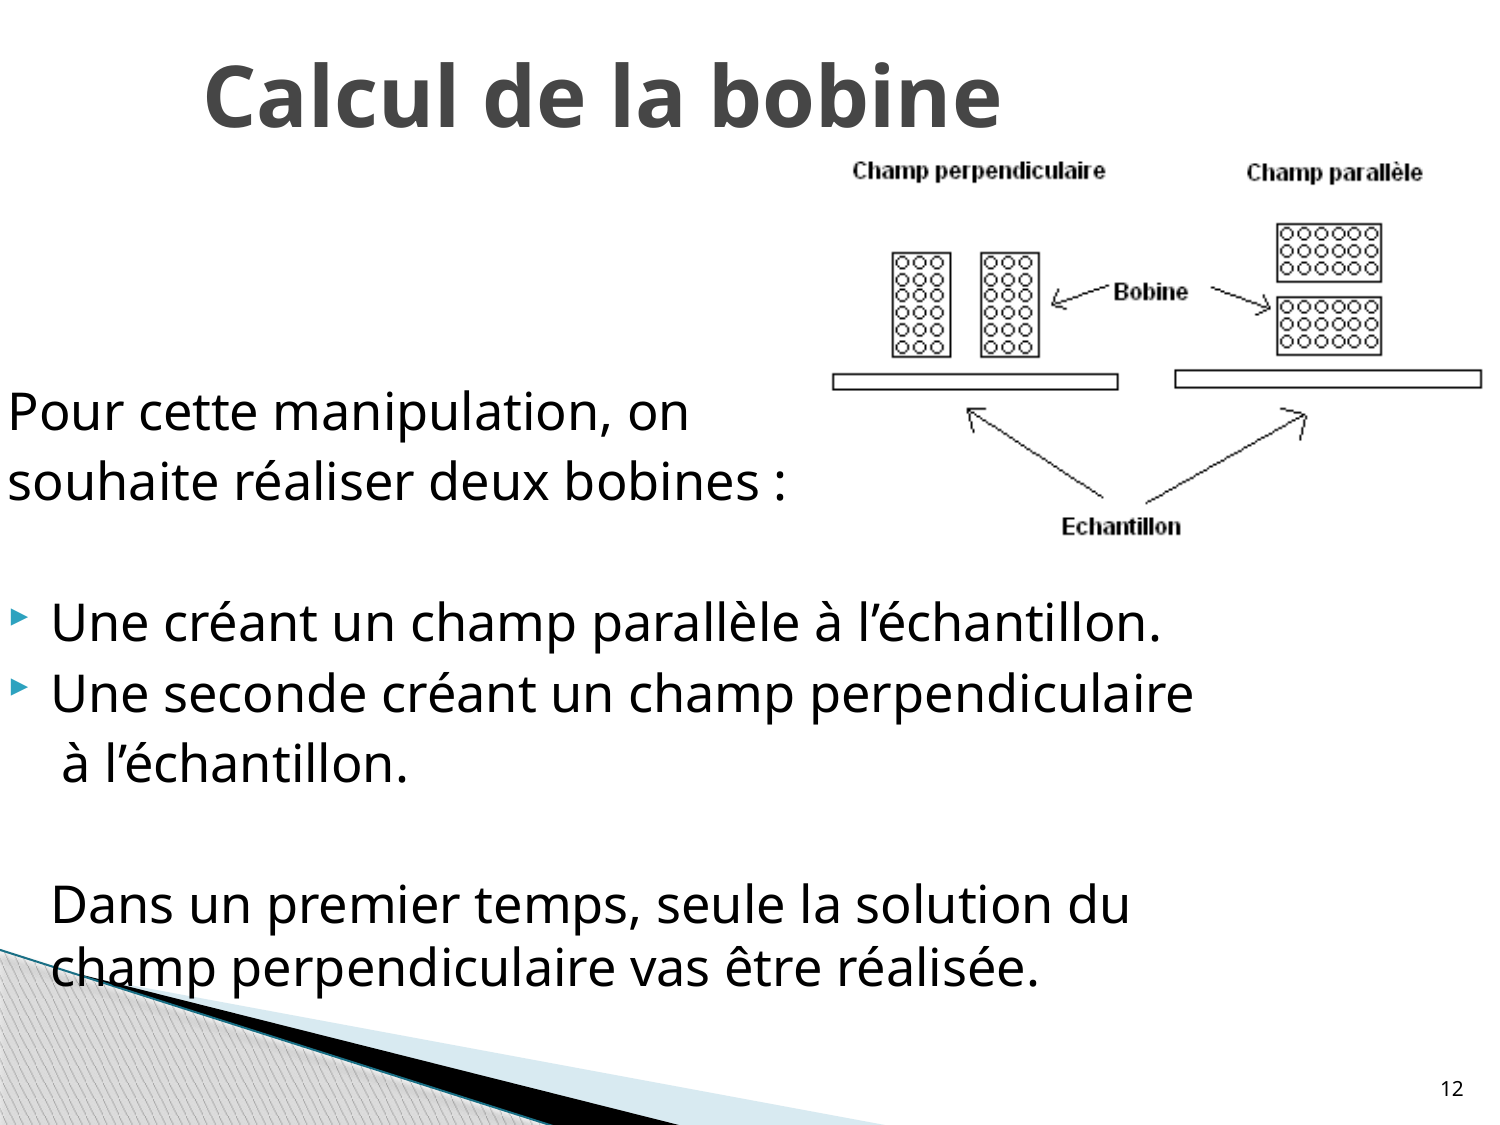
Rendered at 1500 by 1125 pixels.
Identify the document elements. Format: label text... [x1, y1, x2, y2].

list Pour cette manipulation, on souhaite réaliser deux bobines : Une créant un champ parallèle à l’échantillon. Une seconde créant un champ perpendiculaire à l’échantillon. Dans un premier temps, seule la solution du champ perpendiculaire vas être réalisée. [0, 299, 1325, 1005]
picture [799, 87, 1500, 569]
title Calcul de la bobine [187, 0, 1500, 188]
slide_number 12 [1418, 1051, 1479, 1112]
